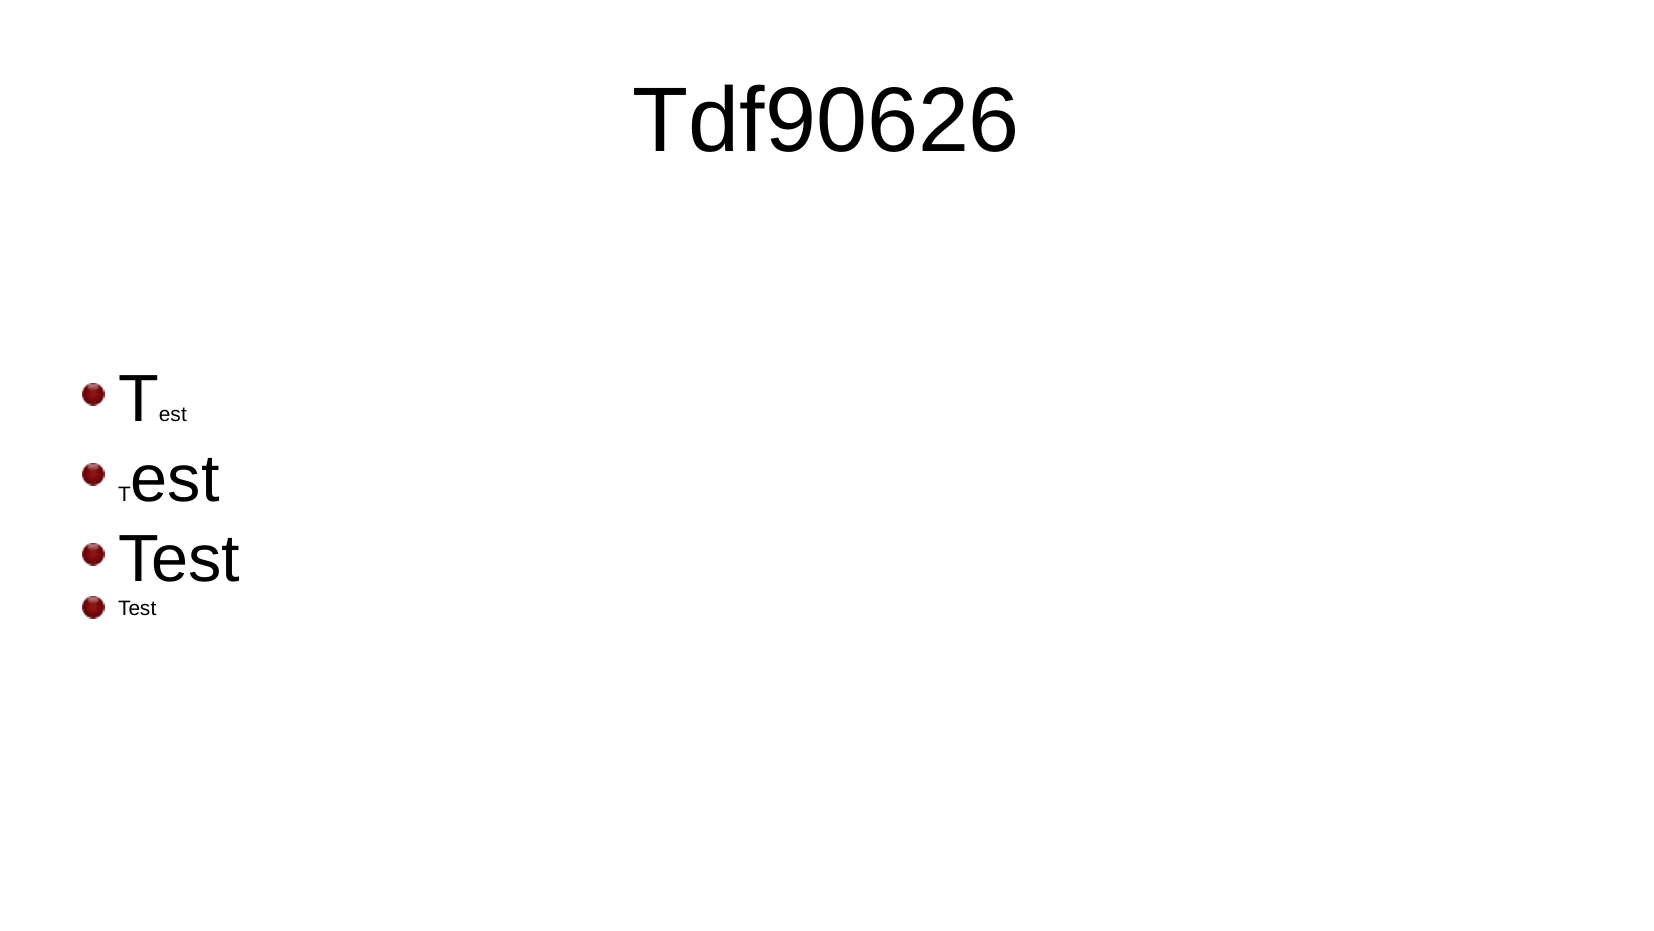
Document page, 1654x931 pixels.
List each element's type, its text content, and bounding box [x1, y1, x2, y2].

picture [82, 543, 105, 566]
picture [82, 463, 105, 486]
text_box Tdf90626 [82, 37, 1571, 193]
picture [82, 596, 105, 619]
text_box Test Test Test Test [82, 217, 1571, 757]
picture [82, 383, 105, 406]
